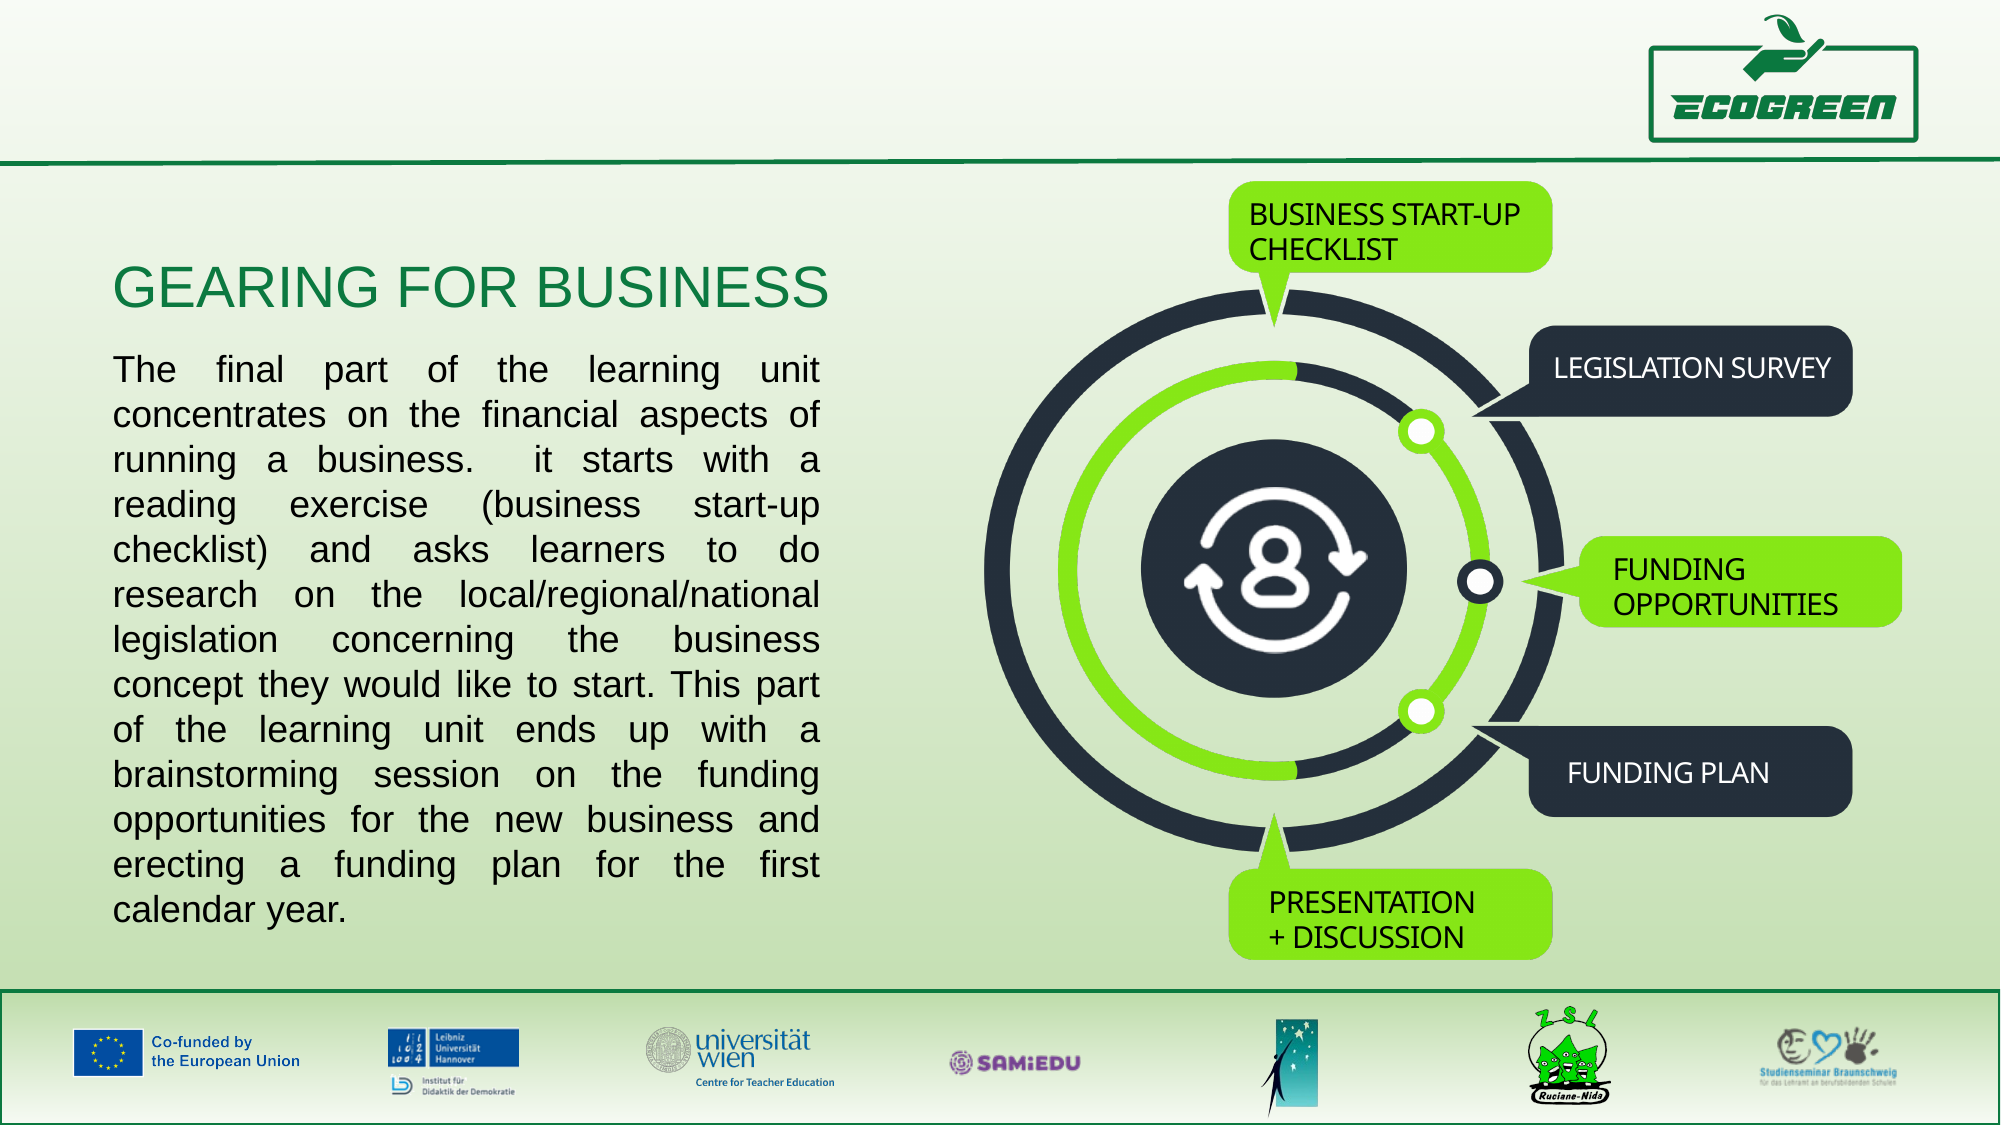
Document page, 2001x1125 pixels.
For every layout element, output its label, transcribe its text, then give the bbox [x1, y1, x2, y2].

text_box GEARING FOR BUSINESS [112, 250, 965, 319]
picture [1528, 1006, 1611, 1105]
picture [71, 1027, 317, 1079]
picture [1755, 1022, 1902, 1091]
picture [1639, 0, 1928, 157]
picture [945, 1047, 1087, 1079]
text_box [965, 181, 1903, 960]
picture [1259, 1018, 1330, 1125]
picture [388, 1022, 519, 1103]
text_box The final part of the learning unit concentrates on the financial aspects of running a business. it starts with a reading exercise (business start-up checklist) and asks learners to do research on the local/regional/national legislation concerning the business concept they would like to start. This part of the learning unit ends up with a brainstorming session on the funding opportunities for the new business and erecting a funding plan for the first calendar year. [112, 344, 821, 930]
picture [646, 1027, 834, 1086]
